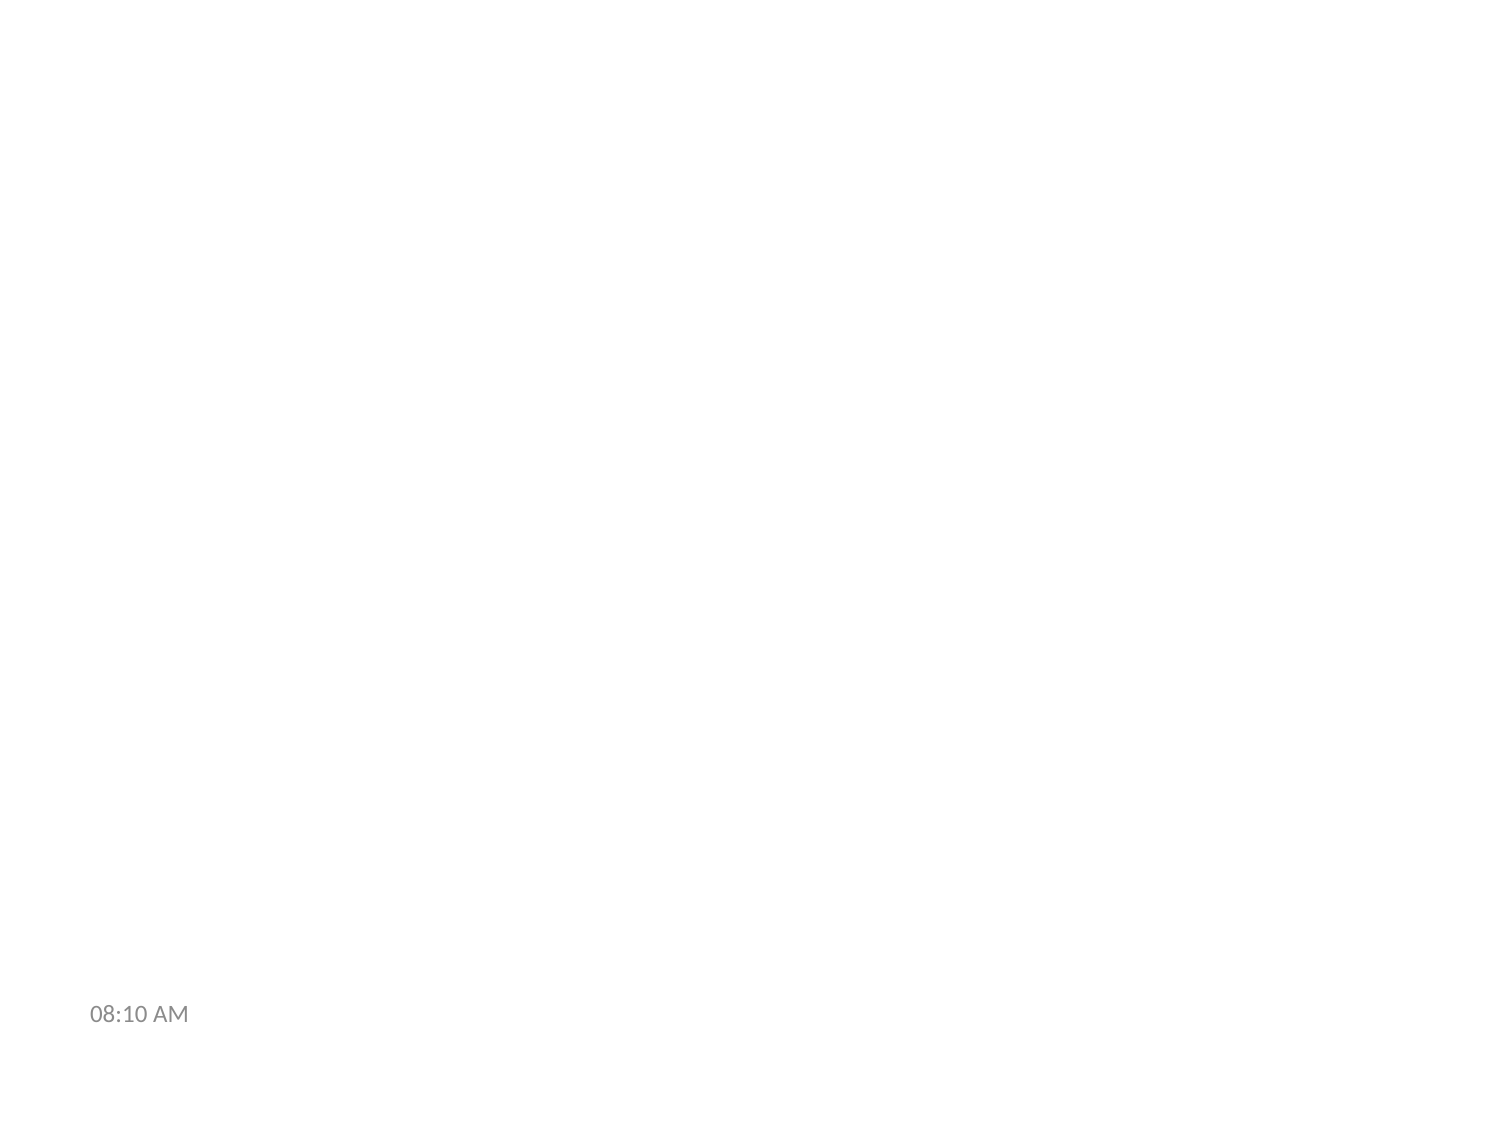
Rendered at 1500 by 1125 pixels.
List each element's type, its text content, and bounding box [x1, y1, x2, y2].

text_box 3:35 PM [75, 982, 425, 1043]
